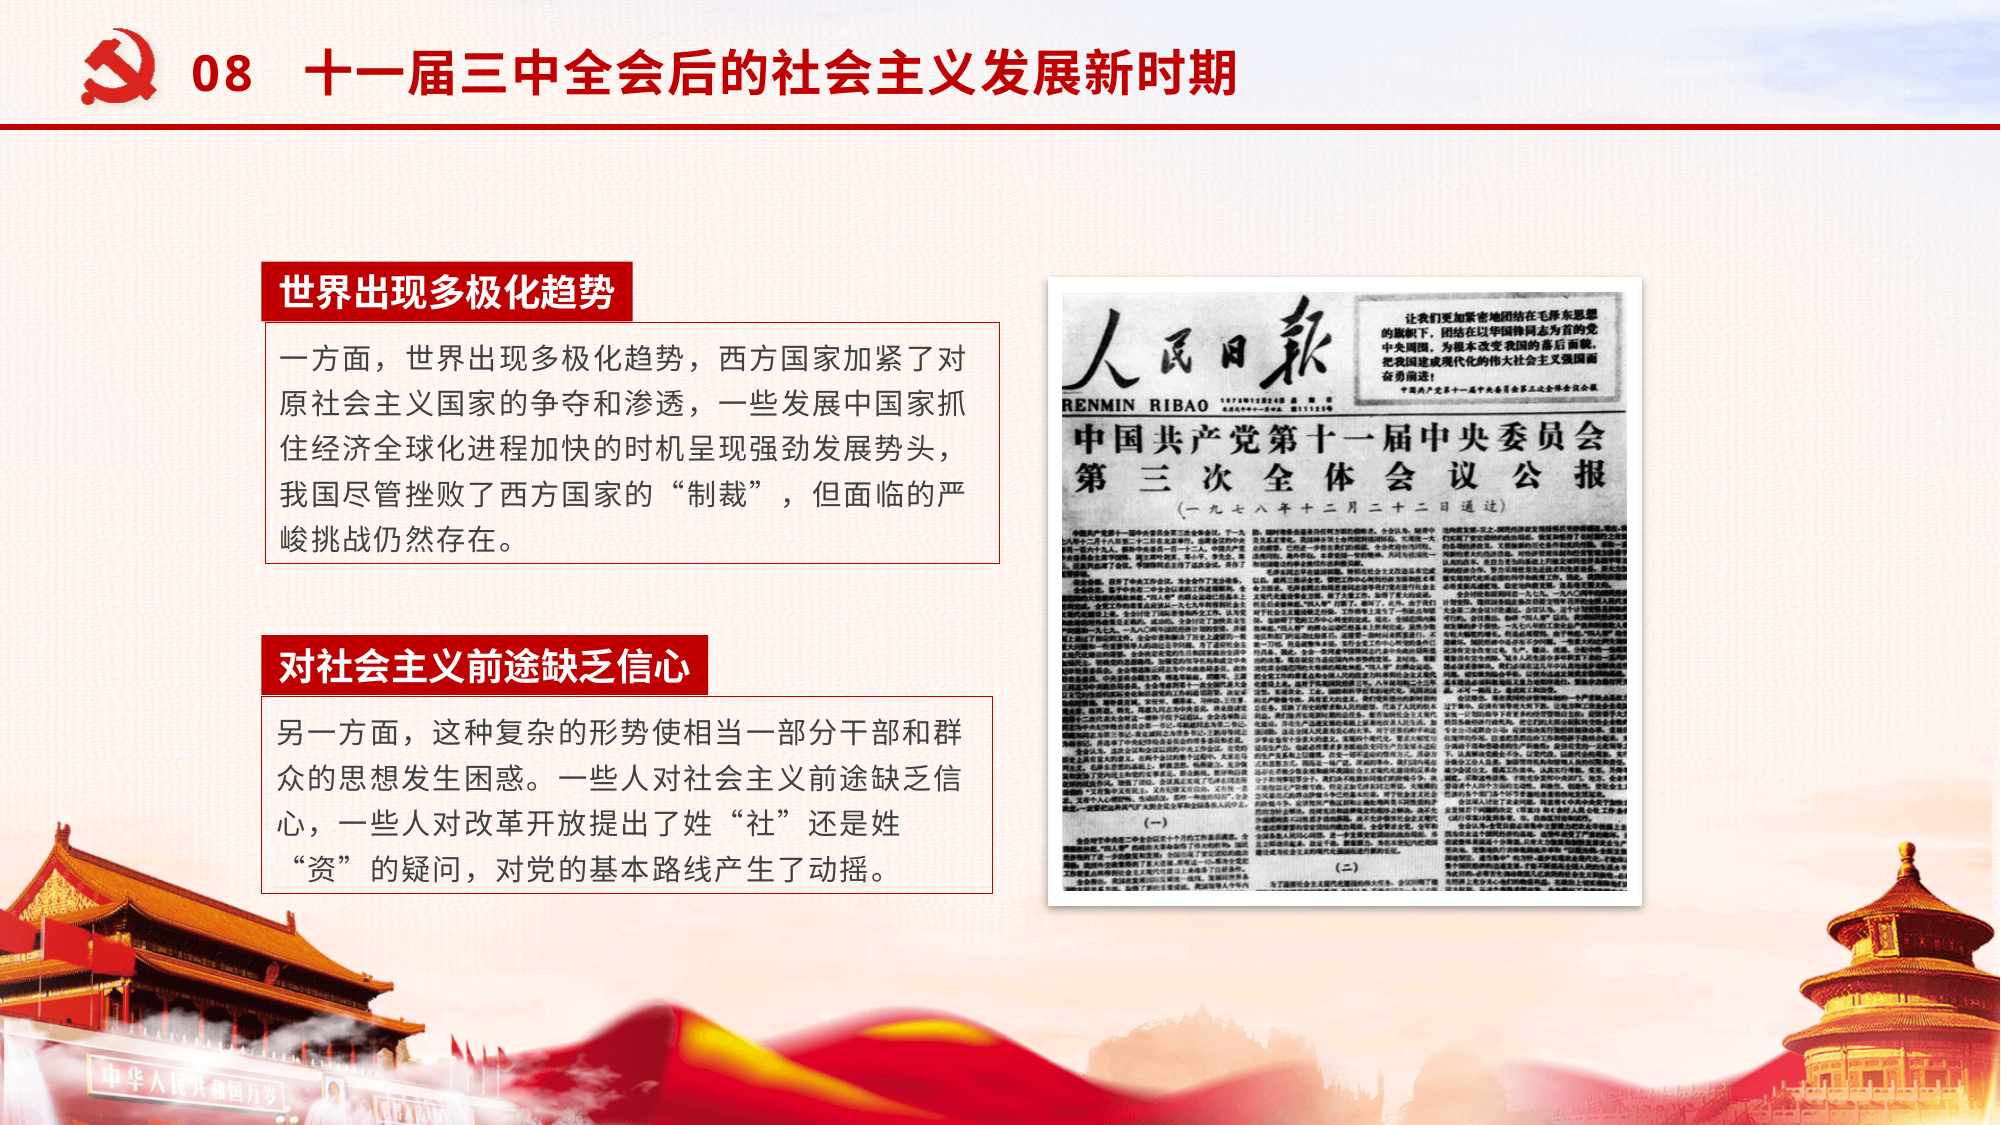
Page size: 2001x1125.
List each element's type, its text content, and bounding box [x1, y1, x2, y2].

text_box 另一方面，这种复杂的形势使相当一部分干部和群众的思想发生困惑。一些人对社会主义前途缺乏信心，一些人对改革开放提出了姓“社”还是姓“资”的疑问，对党的基本路线产生了动摇。 [261, 696, 993, 894]
text_box 一方面，世界出现多极化趋势，西方国家加紧了对原社会主义国家的争夺和渗透，一些发展中国家抓住经济全球化进程加快的时机呈现强劲发展势头，我国尽管挫败了西方国家的“制裁”，但面临的严峻挑战仍然存在。 [265, 322, 1000, 564]
picture [0, 130, 2000, 1125]
text_box 08 十一届三中全会后的社会主义发展新时期 [178, 34, 1267, 109]
picture [0, 0, 2000, 124]
text_box 世界出现多极化趋势 [261, 261, 633, 322]
text_box 对社会主义前途缺乏信心 [261, 635, 709, 695]
